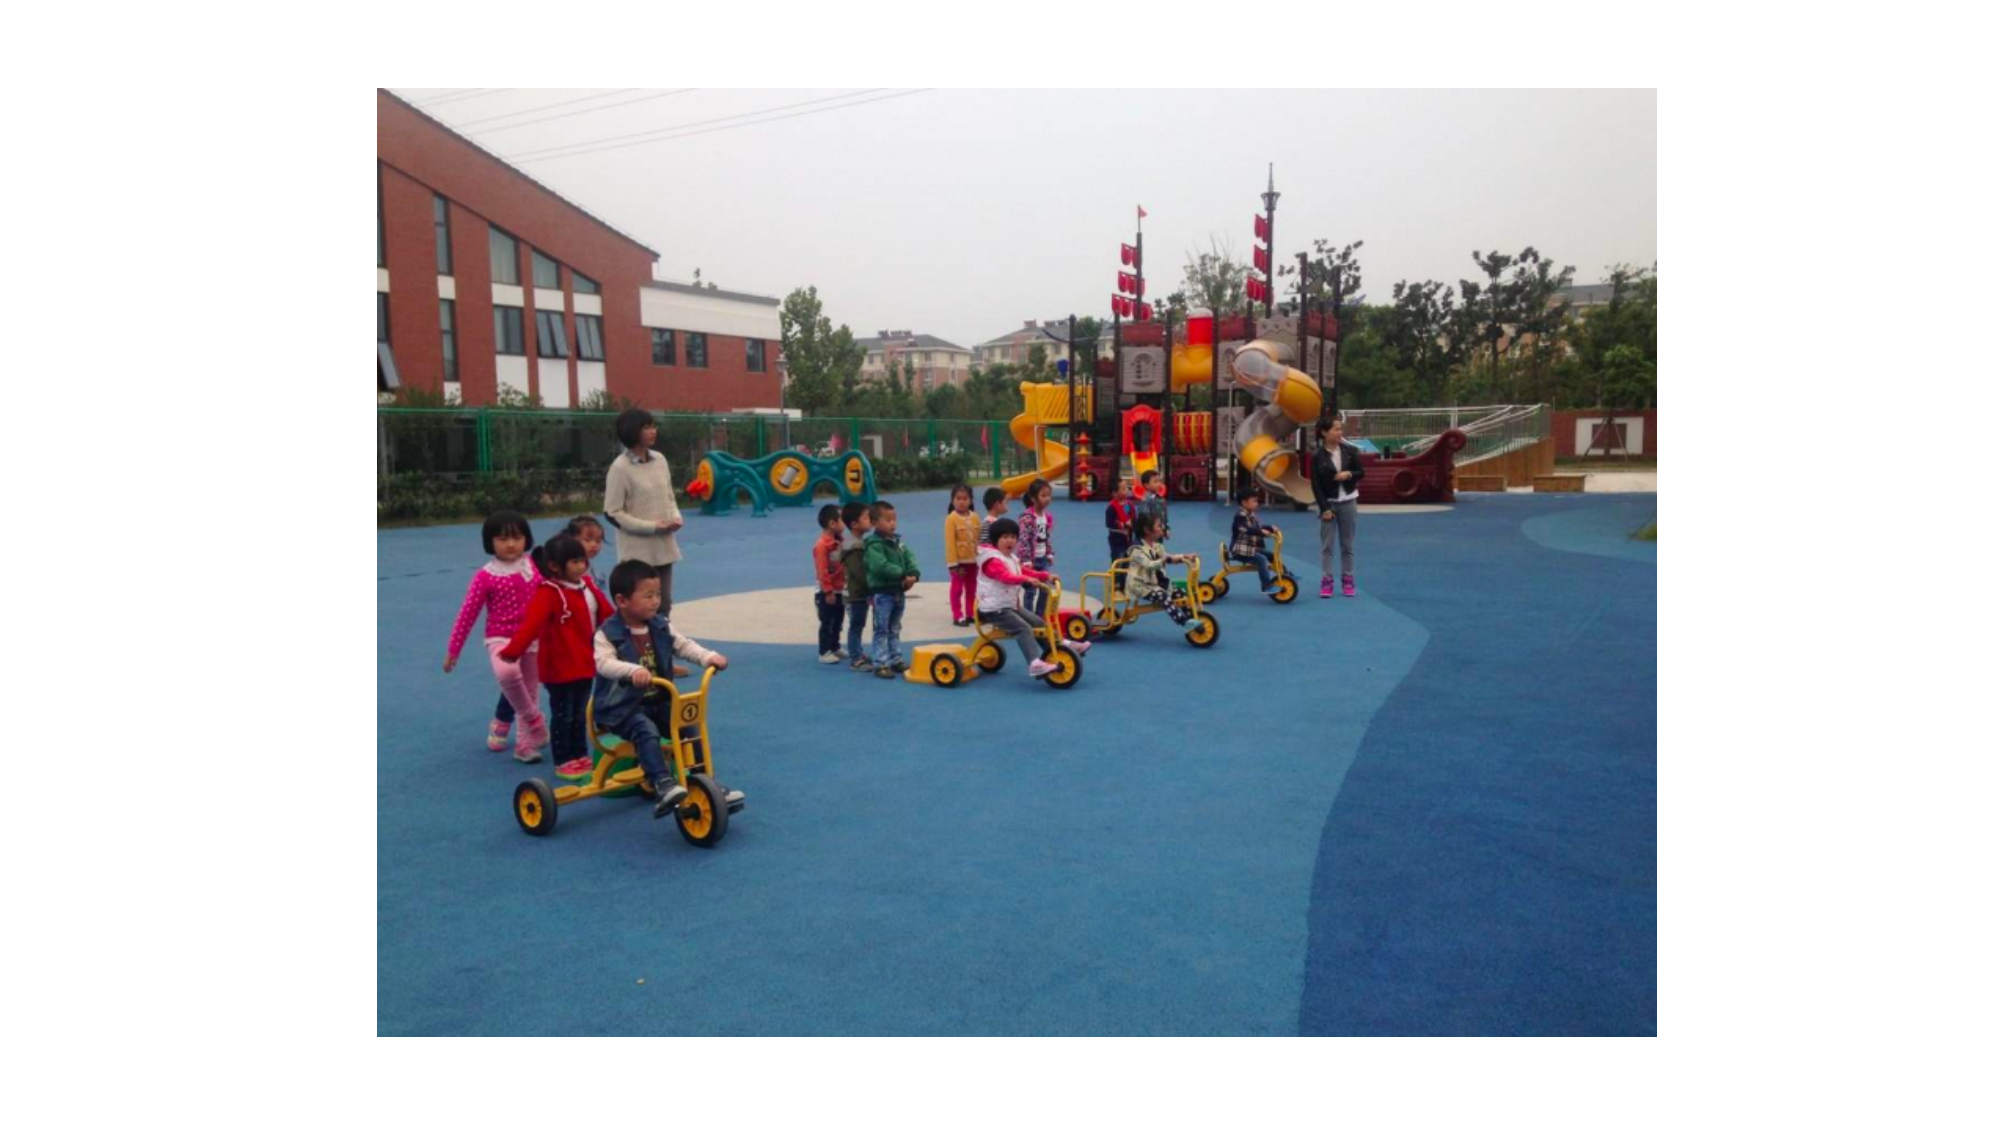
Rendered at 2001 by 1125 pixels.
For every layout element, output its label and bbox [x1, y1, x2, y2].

picture [376, 88, 1657, 1037]
